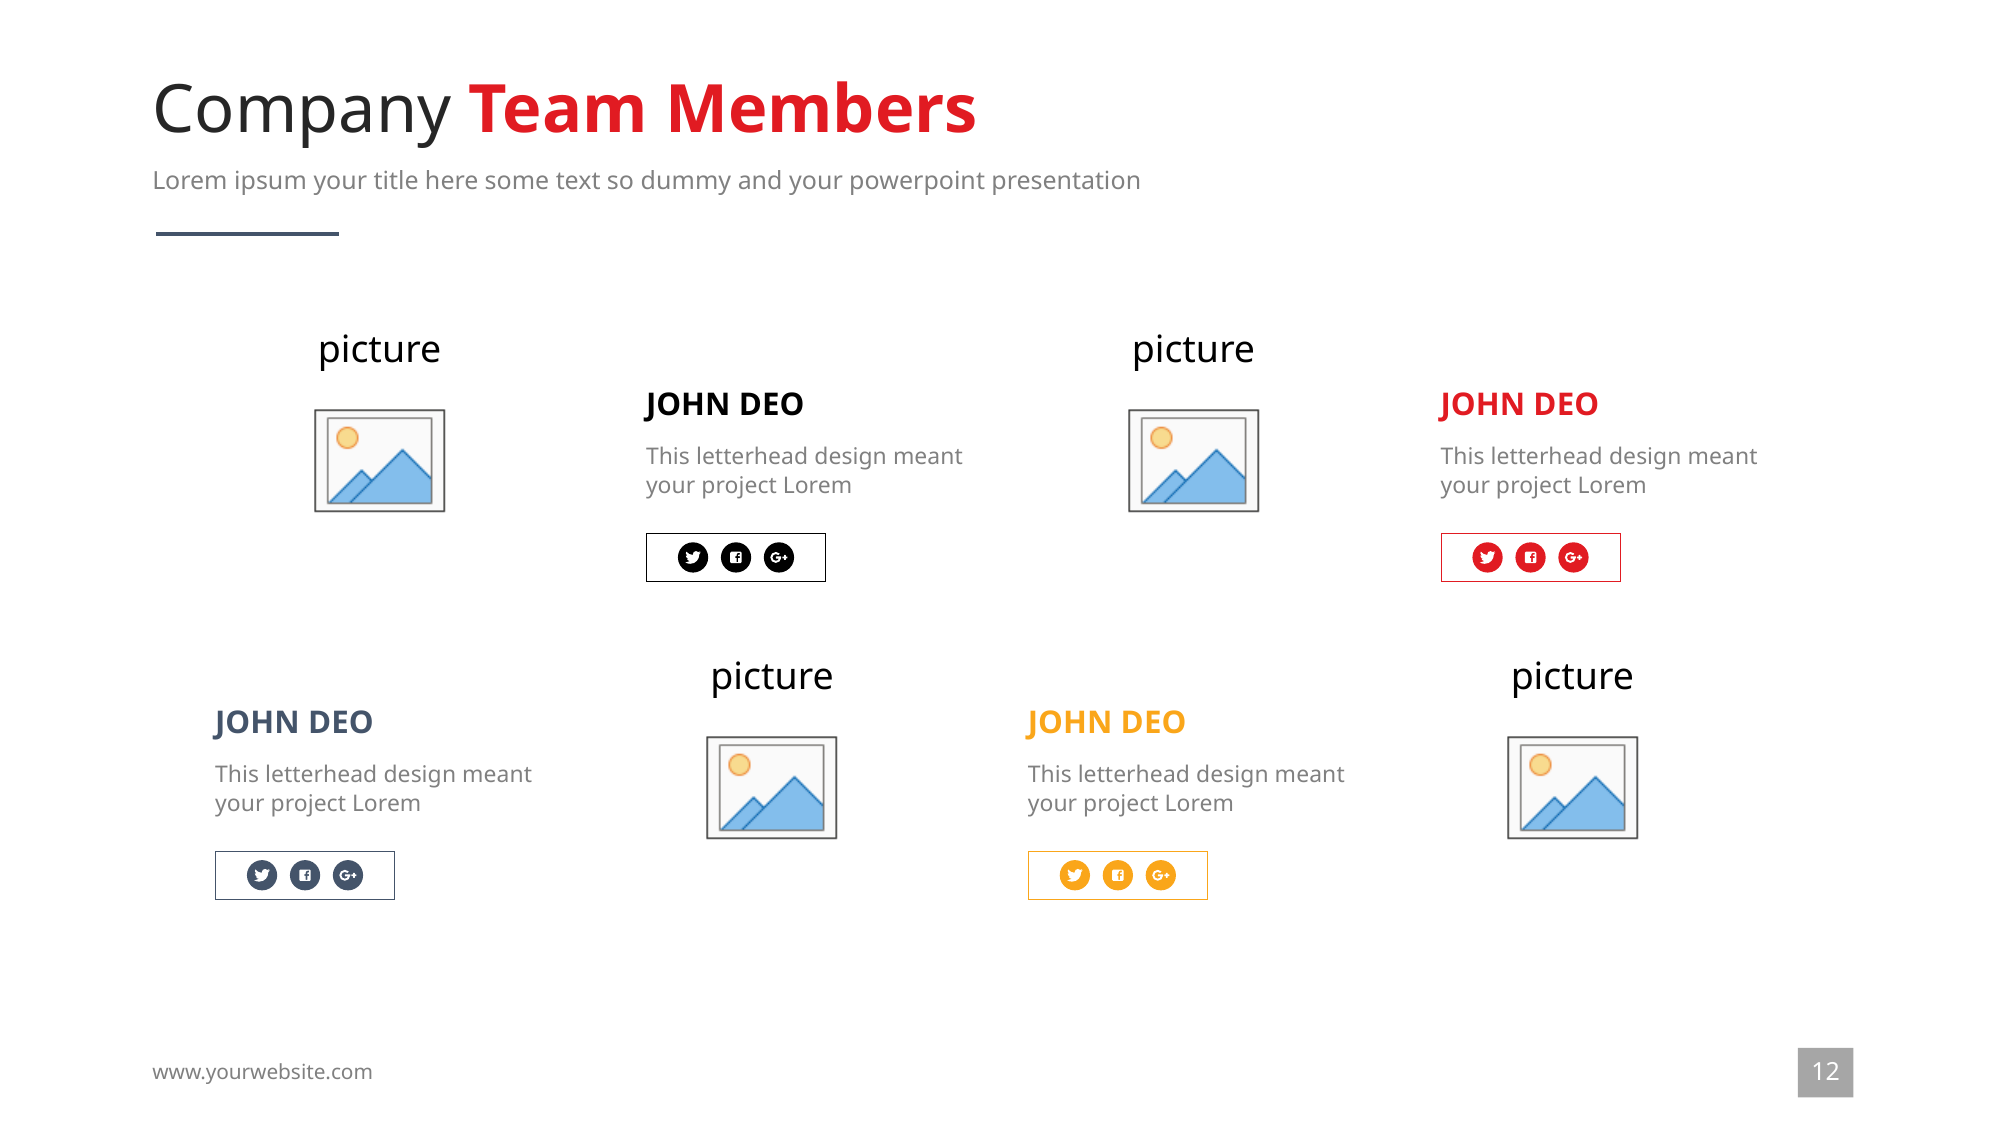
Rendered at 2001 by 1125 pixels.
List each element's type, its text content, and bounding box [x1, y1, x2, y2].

title Company Team Members [137, 55, 1863, 160]
footer www.yourwebsite.com [137, 1042, 415, 1103]
list Lorem ipsum your title here some text so dummy and your powerpoint presentation [137, 160, 1863, 207]
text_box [1425, 366, 1800, 582]
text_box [631, 366, 1005, 582]
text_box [200, 684, 574, 900]
picture [592, 644, 952, 931]
picture [1014, 317, 1373, 605]
picture [200, 317, 560, 605]
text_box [1013, 684, 1387, 900]
picture [1393, 644, 1753, 931]
slide_number 12 [1788, 1042, 1863, 1103]
